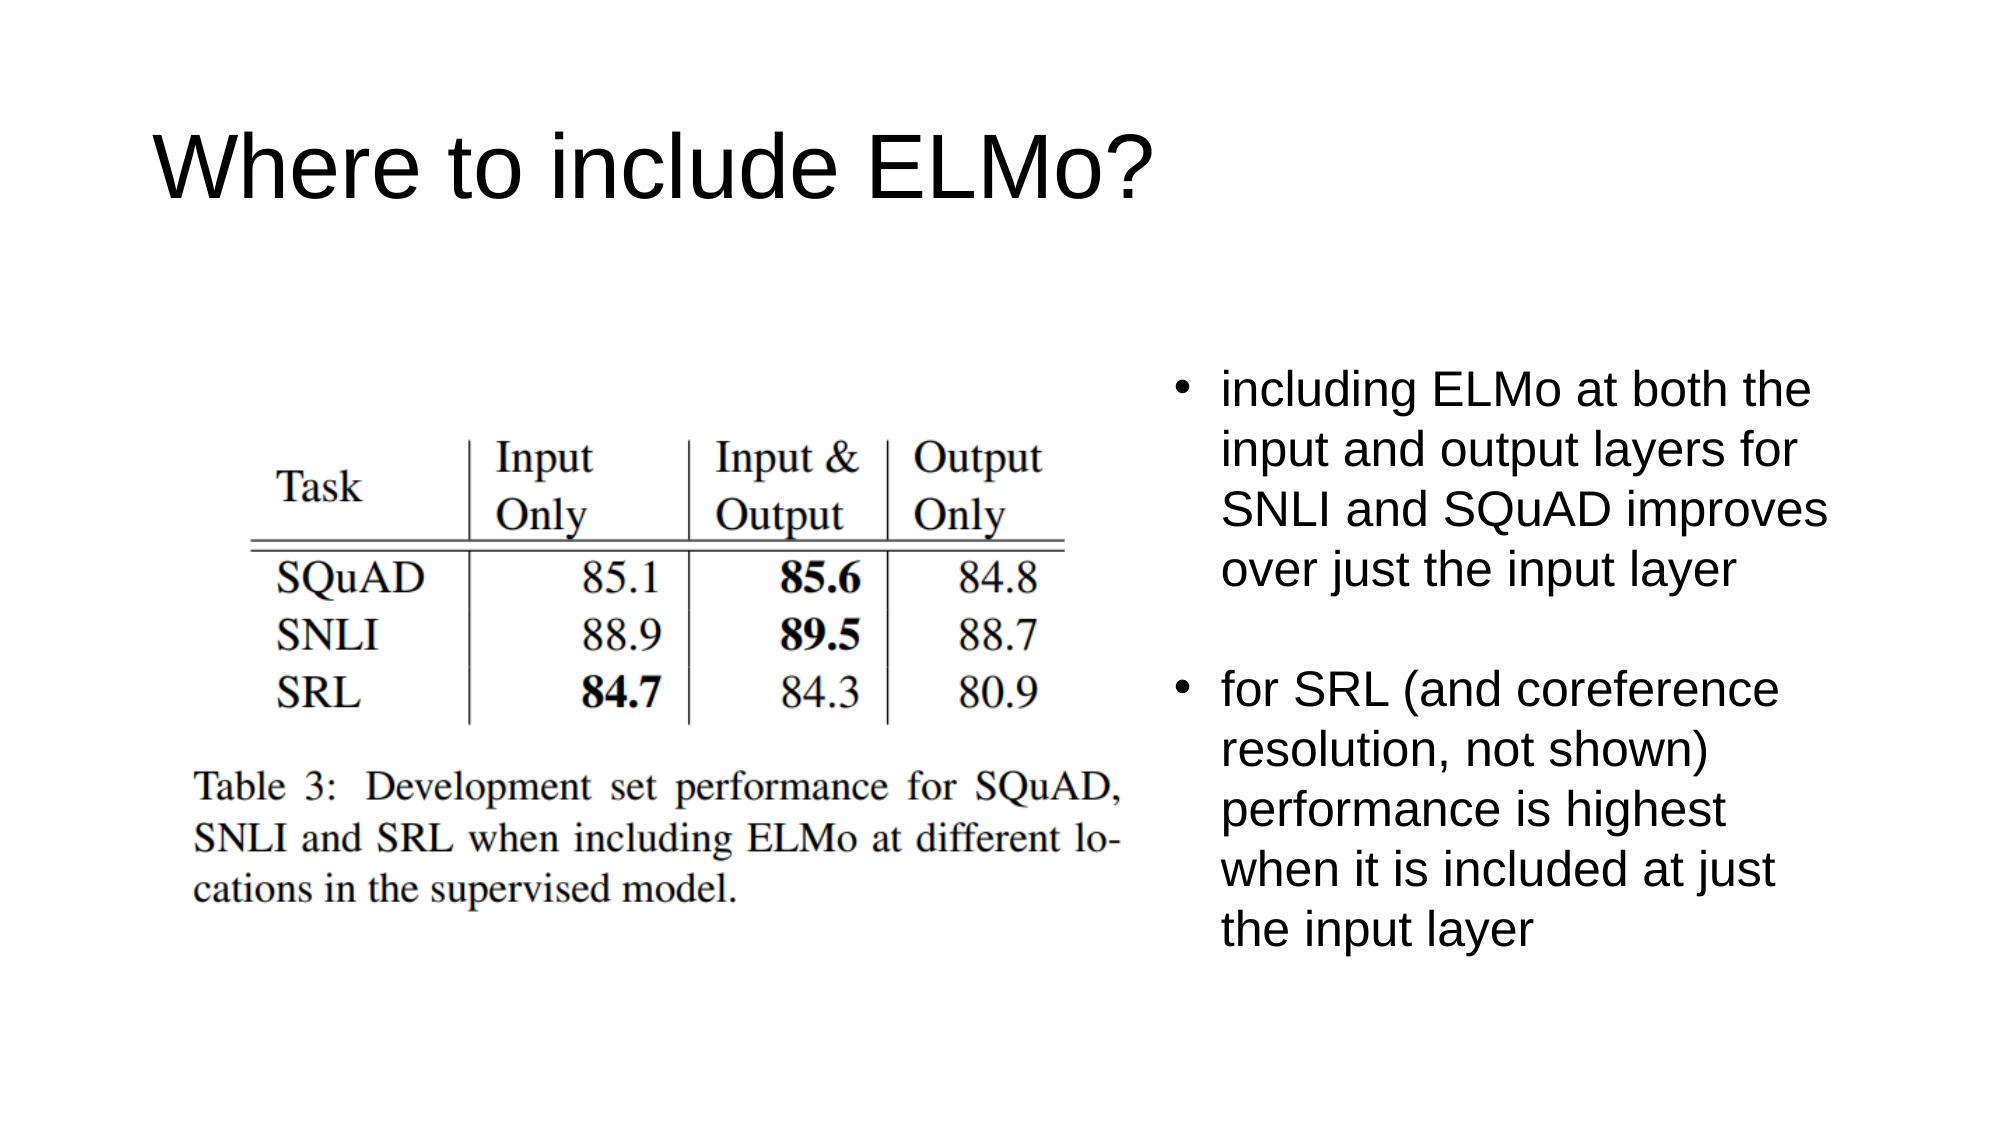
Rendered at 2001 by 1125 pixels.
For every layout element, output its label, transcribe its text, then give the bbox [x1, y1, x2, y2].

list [137, 402, 1160, 958]
title Where to include ELMo? [137, 59, 1863, 278]
text_box including ELMo at both the input and output layers for SNLI and SQuAD improves over just the input layer for SRL (and coreference resolution, not shown) performance is highest when it is included at just the input layer [1159, 348, 1863, 964]
